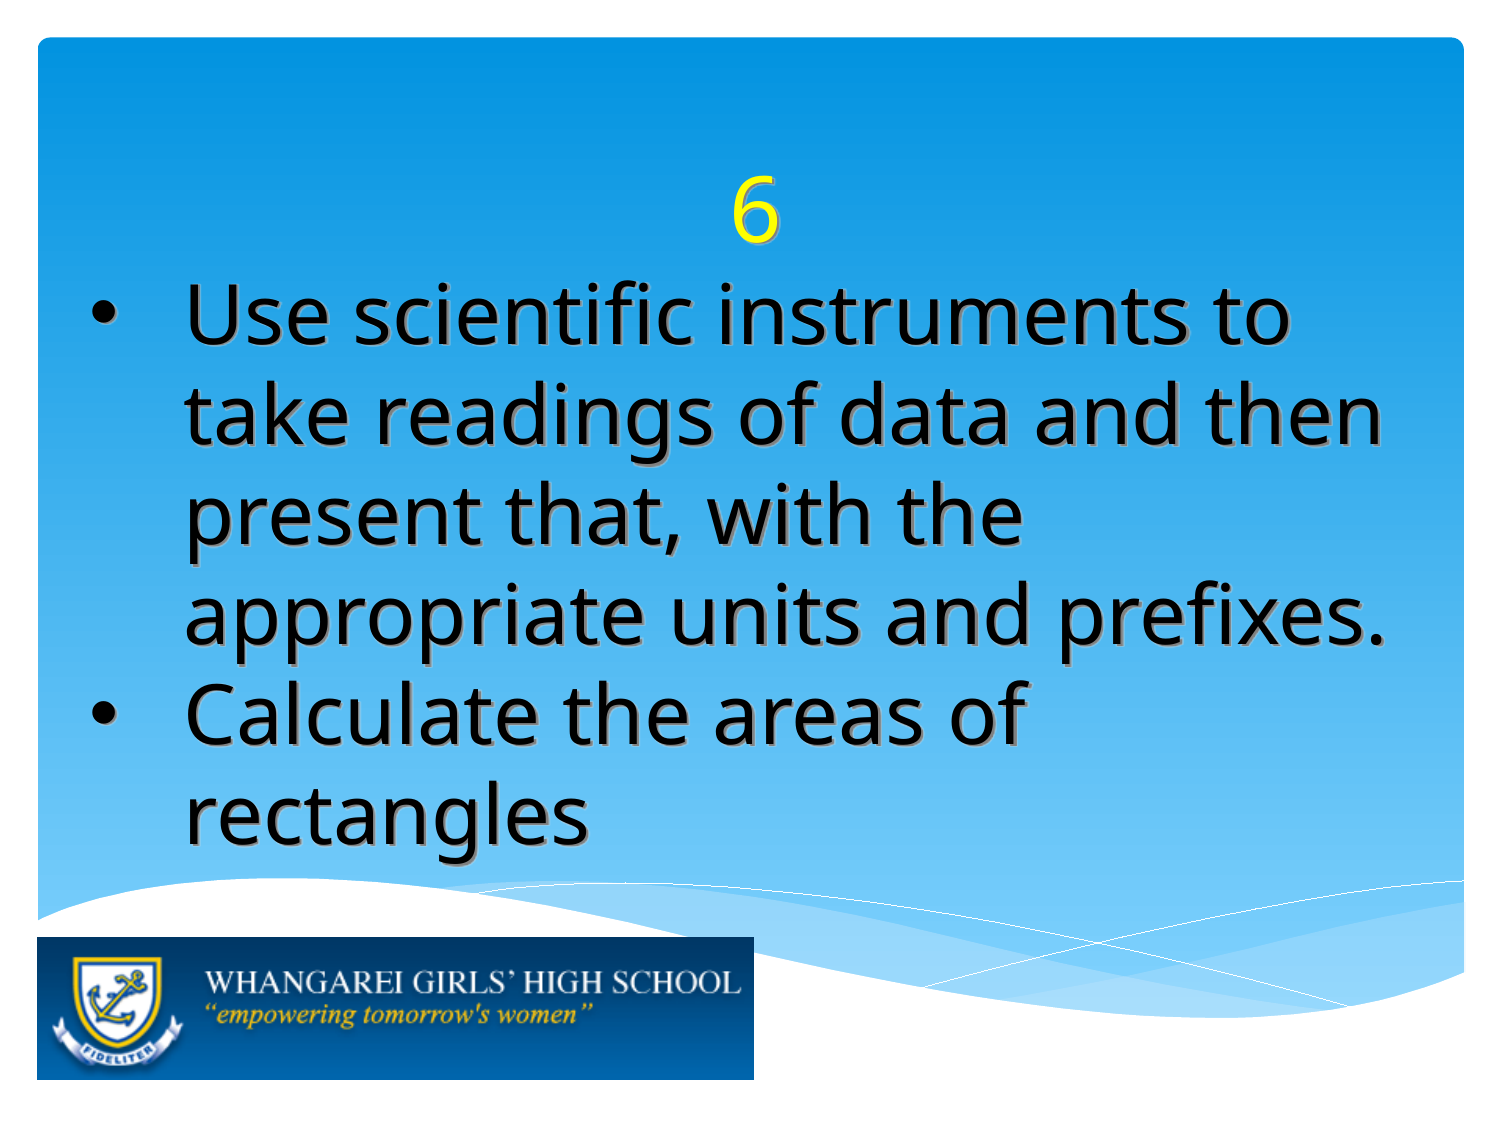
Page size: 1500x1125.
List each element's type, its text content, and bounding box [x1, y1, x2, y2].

picture [37, 937, 754, 1080]
text_box 6 Use scientific instruments to take readings of data and then present that, with the appropriate units and prefixes. Calculate the areas of rectangles [74, 99, 1438, 913]
